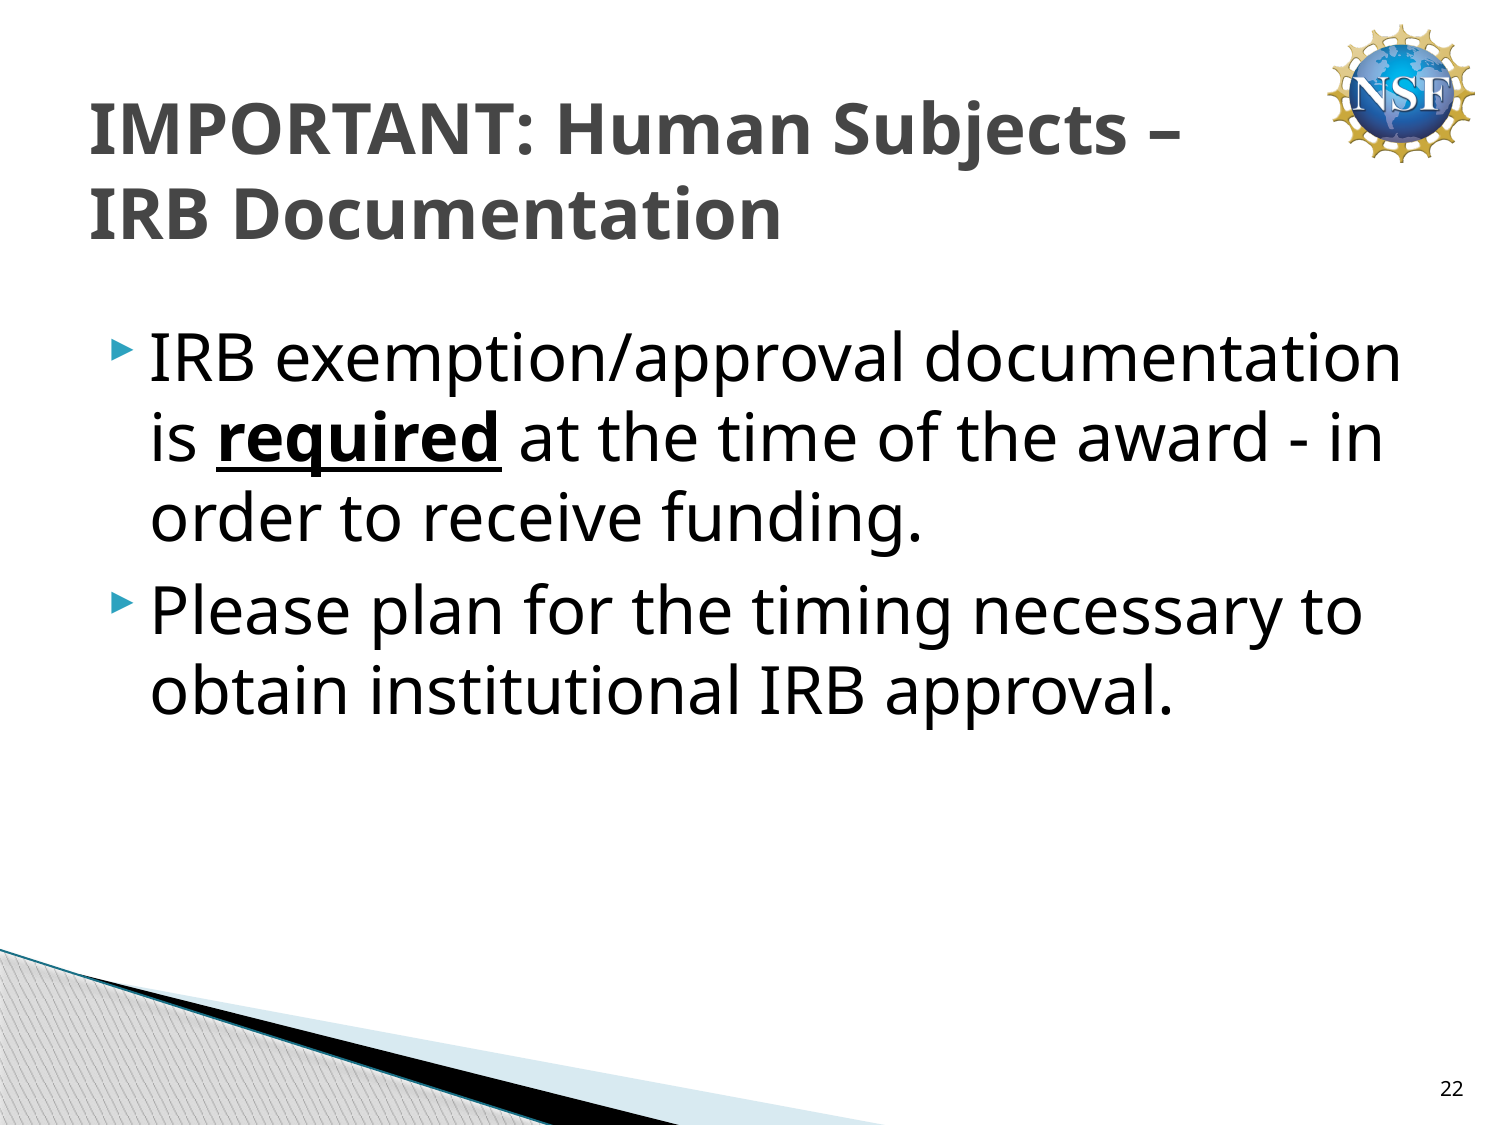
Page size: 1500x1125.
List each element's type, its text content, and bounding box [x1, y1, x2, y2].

picture [1327, 24, 1475, 163]
list IRB exemption/approval documentation is required at the time of the award - in order to receive funding. Please plan for the timing necessary to obtain institutional IRB approval. [75, 307, 1425, 1050]
title IMPORTANT: Human Subjects – IRB Documentation [75, 75, 1425, 263]
slide_number 22 [1418, 1051, 1479, 1112]
